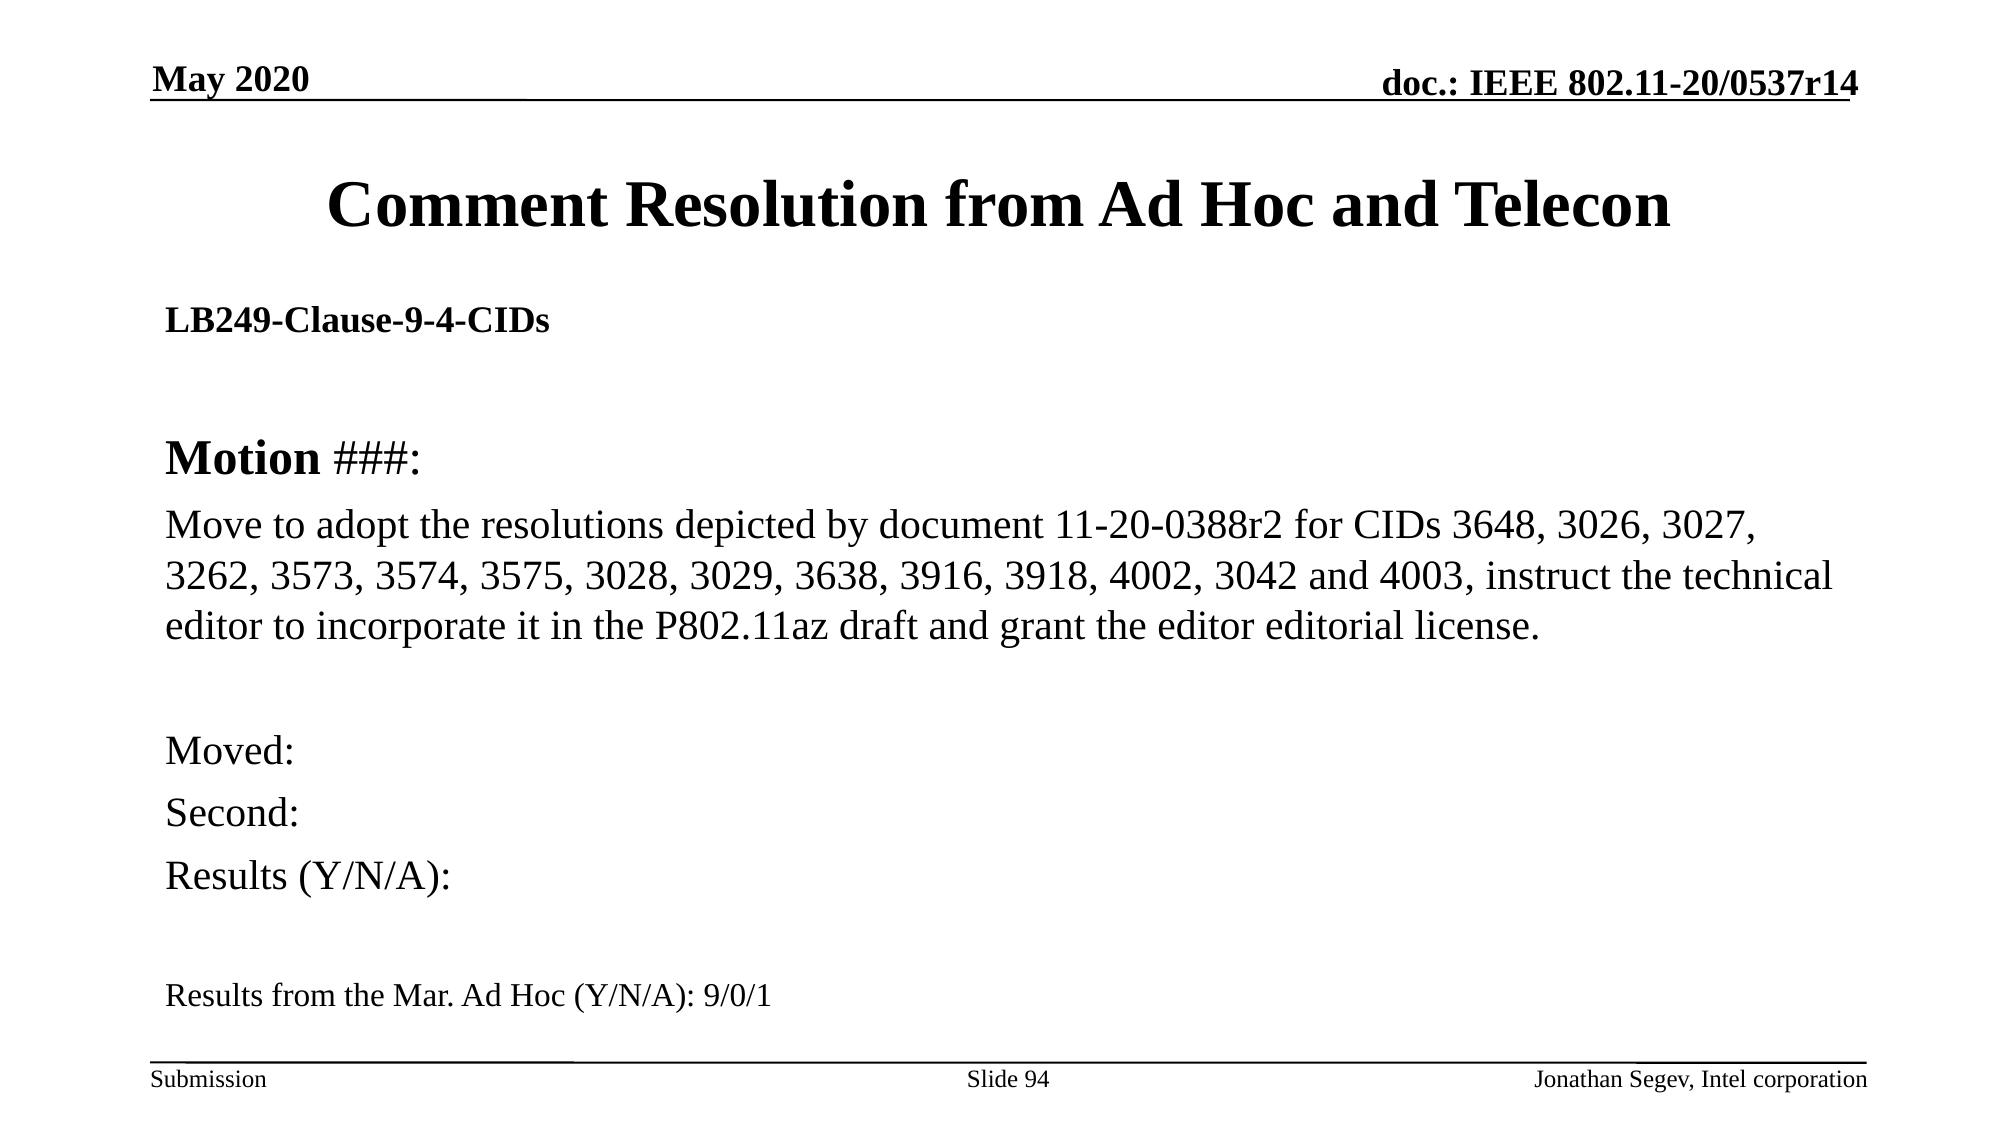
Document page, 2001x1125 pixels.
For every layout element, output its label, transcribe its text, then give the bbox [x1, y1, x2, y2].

list LB249-Clause-9-4-CIDs Motion ###: Move to adopt the resolutions depicted by document 11-20-0388r2 for CIDs 3648, 3026, 3027, 3262, 3573, 3574, 3575, 3028, 3029, 3638, 3916, 3918, 4002, 3042 and 4003, instruct the technical editor to incorporate it in the P802.11az draft and grant the editor editorial license. Moved: Second: Results (Y/N/A): Results from the Mar. Ad Hoc (Y/N/A): 9/0/1 [149, 286, 1850, 1000]
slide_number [152, 54, 563, 100]
title Comment Resolution from Ad Hoc and Telecon [149, 112, 1850, 286]
footer Jonathan Segev, Intel corporation [1171, 1061, 1869, 1093]
slide_number Slide 94 [950, 1061, 1067, 1123]
